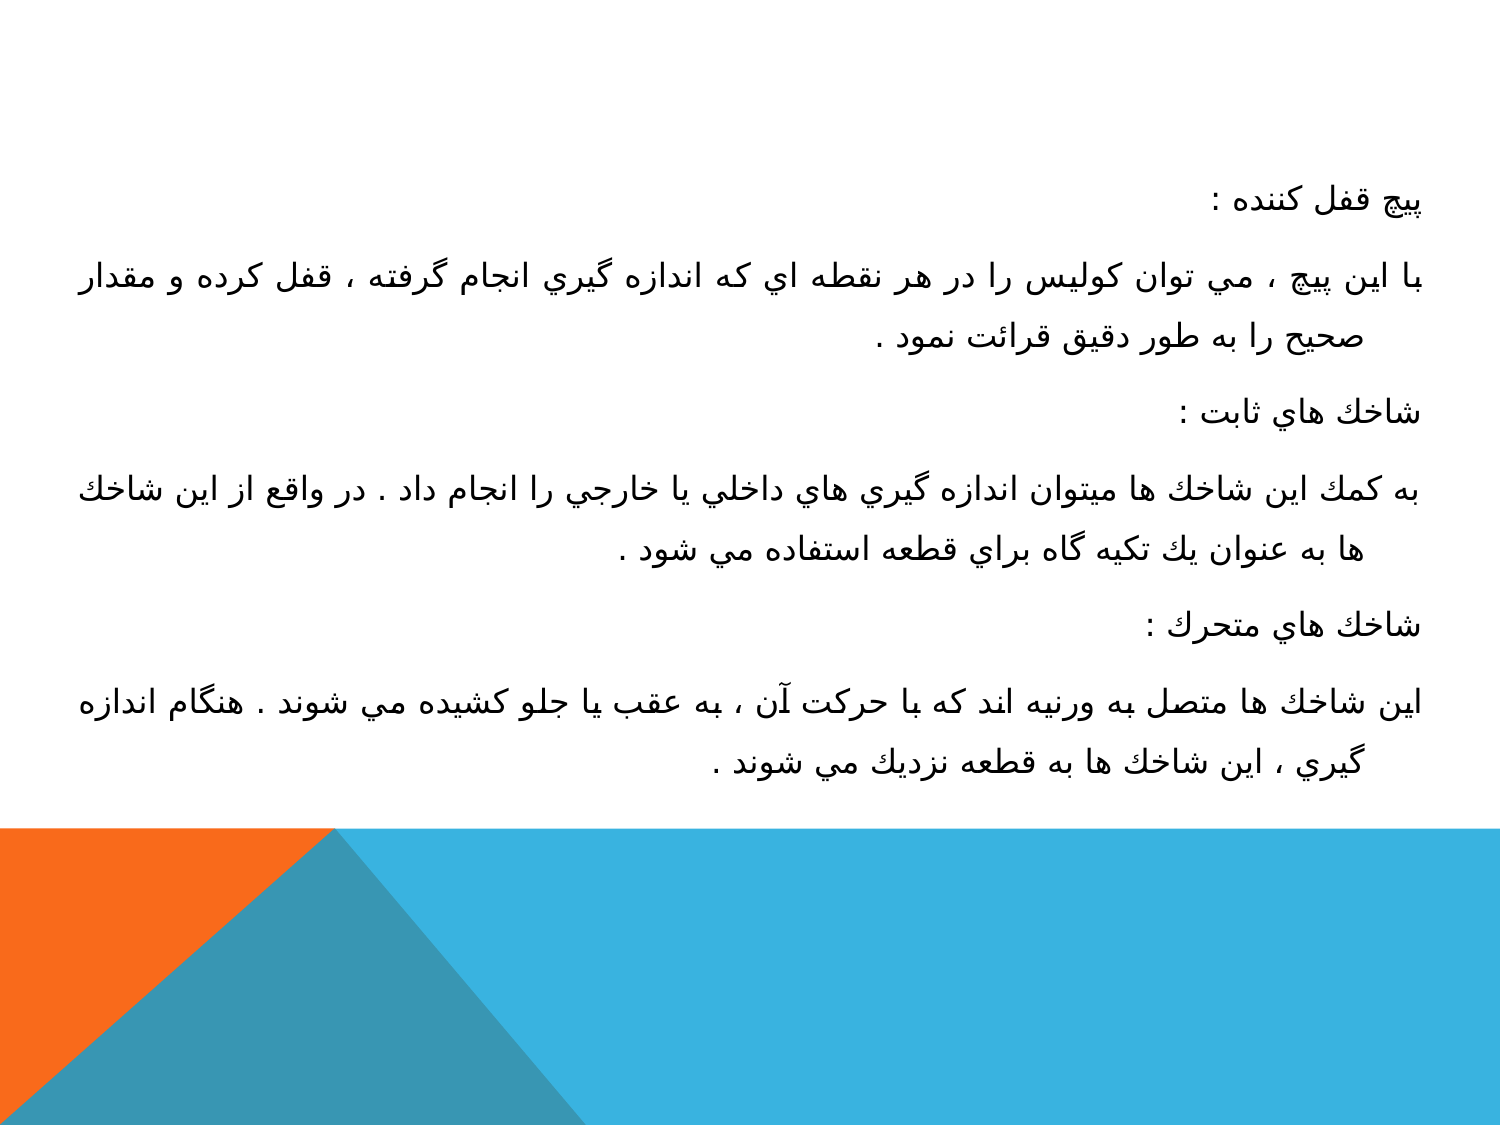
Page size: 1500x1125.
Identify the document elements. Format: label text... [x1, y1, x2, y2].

list پيچ قفل كننده : با اين پيچ ، مي توان كوليس را در هر نقطه اي كه اندازه گيري انجام گرفته ، قفل كرده و مقدار صحيح را به طور دقيق قرائت نمود . شاخك هاي ثابت : به كمك اين شاخك ها ميتوان اندازه گيري هاي داخلي يا خارجي را انجام داد . در واقع از اين شاخك ها به عنوان يك تكيه گاه براي قطعه استفاده مي شود . شاخك هاي متحرك : اين شاخك ها متصل به ورنيه اند كه با حركت آن ، به عقب يا جلو كشيده مي شوند . هنگام اندازه گيري ، اين شاخك ها به قطعه نزديك مي شوند . [62, 149, 1438, 800]
